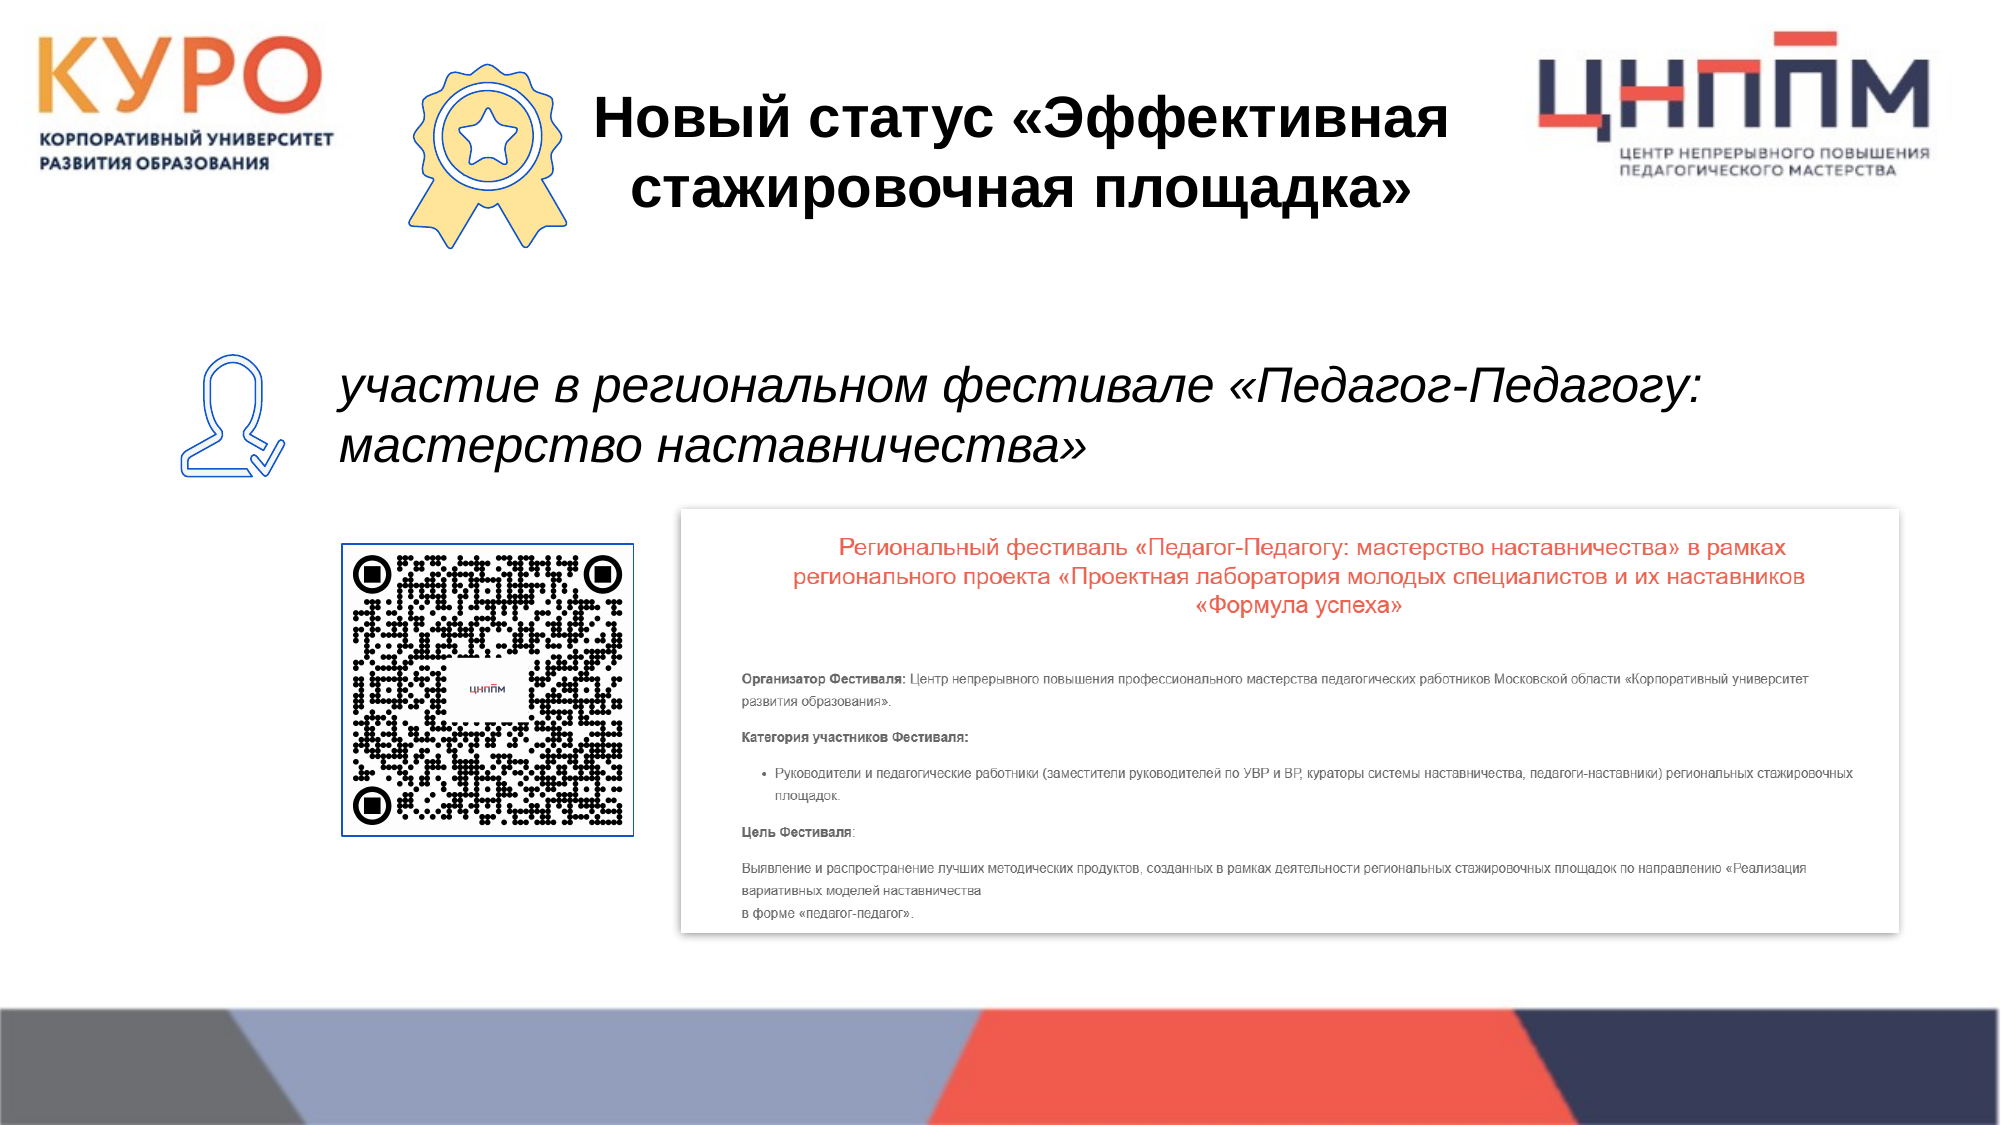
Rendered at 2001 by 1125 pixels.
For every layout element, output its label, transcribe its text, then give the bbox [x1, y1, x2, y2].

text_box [408, 64, 567, 249]
text_box участие в региональном фестивале «Педагог-Педагогу: мастерство наставничества» [324, 337, 1849, 924]
text_box Новый статус «Эффективная стажировочная площадка» [568, 64, 1485, 153]
text_box [181, 354, 268, 477]
text_box [250, 439, 285, 477]
picture [0, 0, 2001, 1125]
